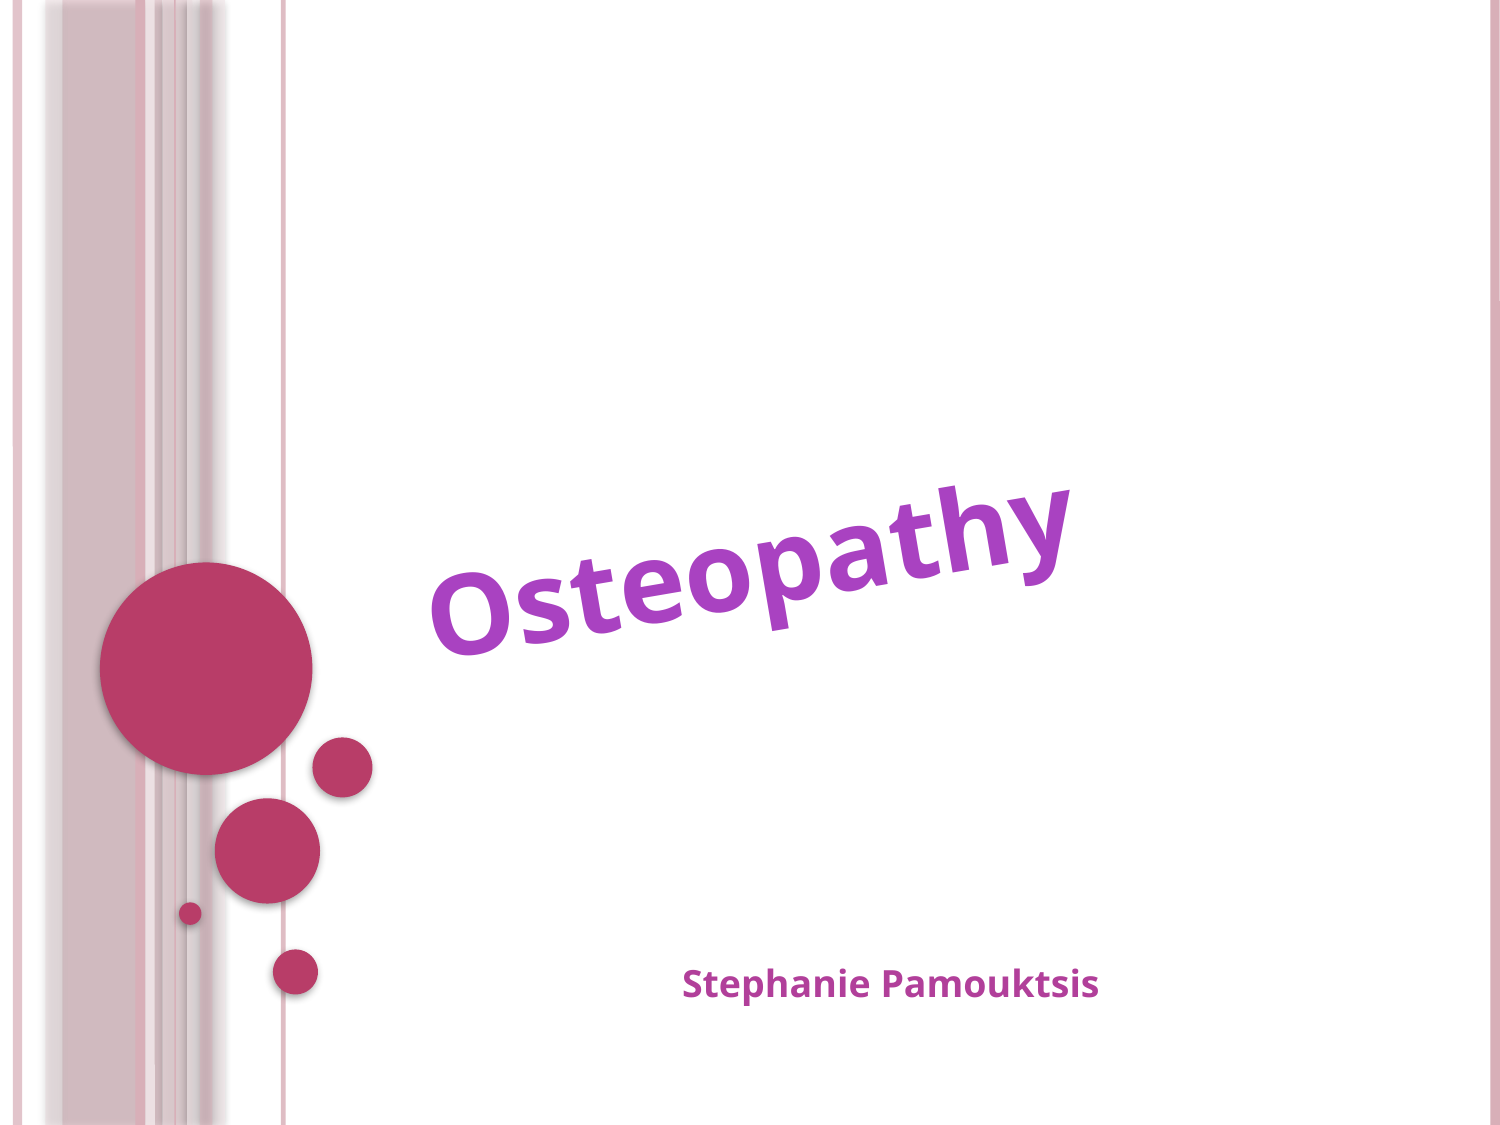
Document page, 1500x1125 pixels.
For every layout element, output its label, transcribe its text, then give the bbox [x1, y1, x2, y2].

text_box Osteopathy [398, 429, 1101, 694]
subtitle Stephanie Pamouktsis [667, 952, 1470, 1067]
